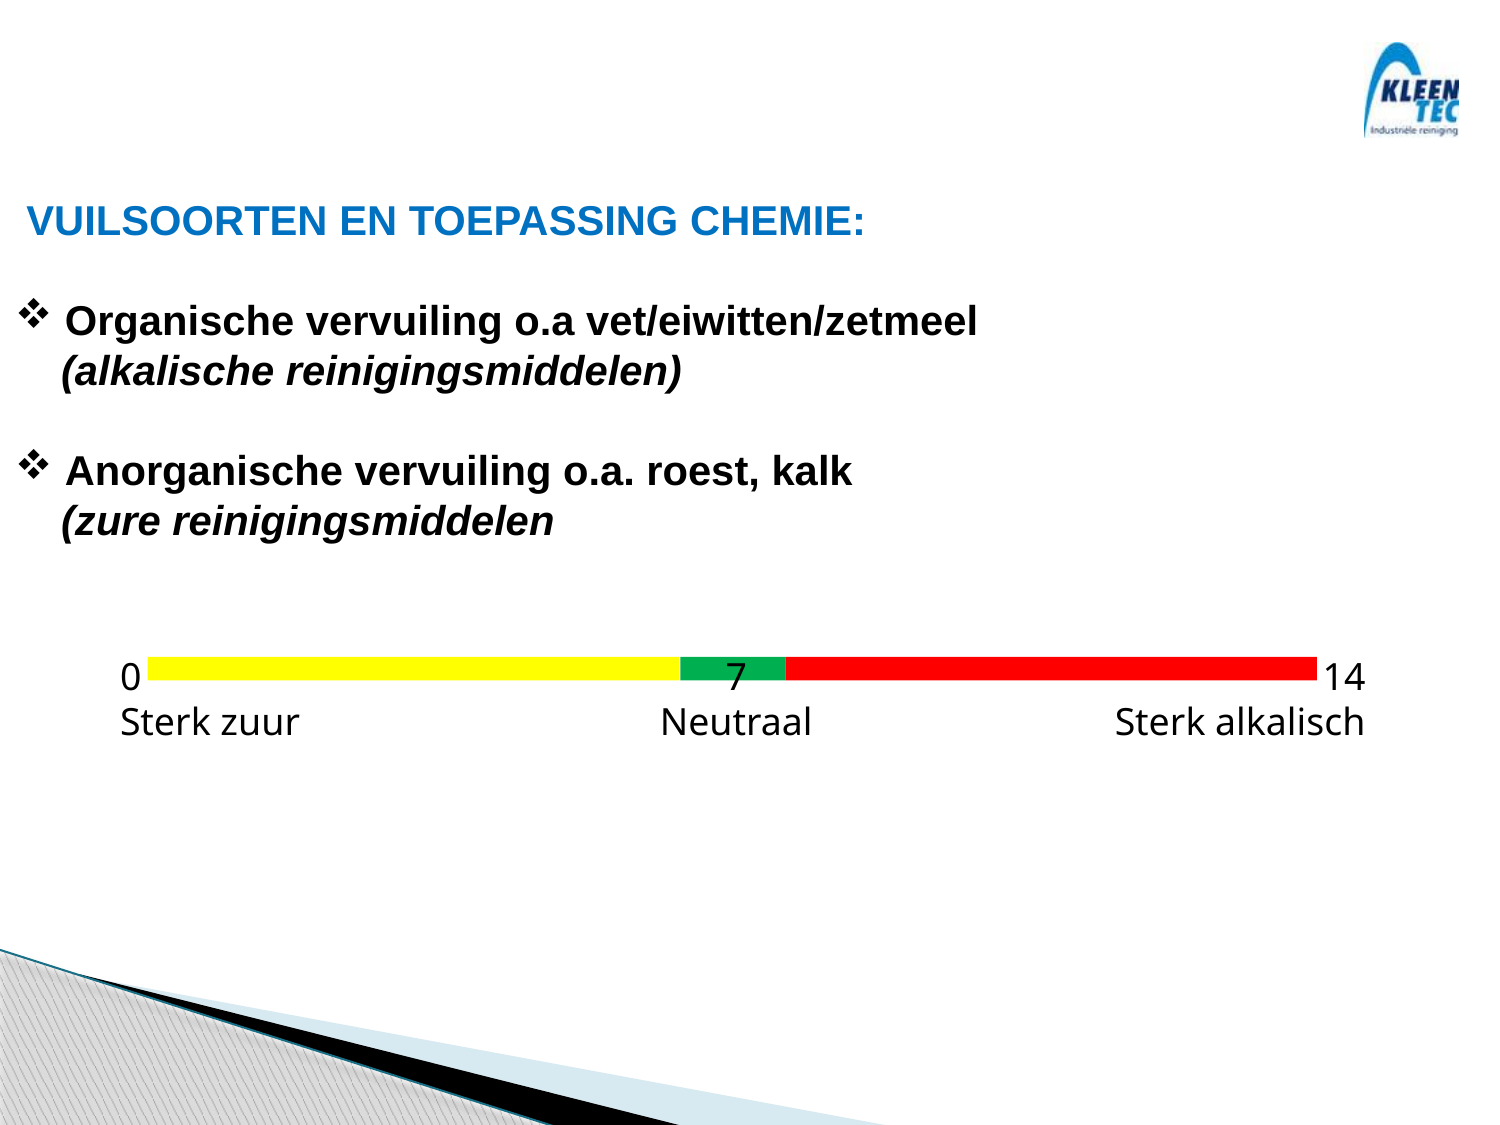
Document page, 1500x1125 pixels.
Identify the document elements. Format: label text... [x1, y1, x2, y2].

text_box 0 Sterk zuur [105, 645, 316, 751]
text_box 14 Sterk alkalisch [1099, 645, 1381, 750]
text_box [316, 652, 645, 685]
text_box VUILSOORTEN EN TOEPASSING CHEMIE: Organische vervuiling o.a vet/eiwitten/zetmeel (alkalische reinigingsmiddelen) Anorganische vervuiling o.a. roest, kalk (zure reinigingsmiddelen [0, 186, 1459, 622]
text_box 7 Neutraal [645, 645, 828, 750]
picture [1363, 42, 1459, 138]
text_box [828, 652, 1099, 685]
